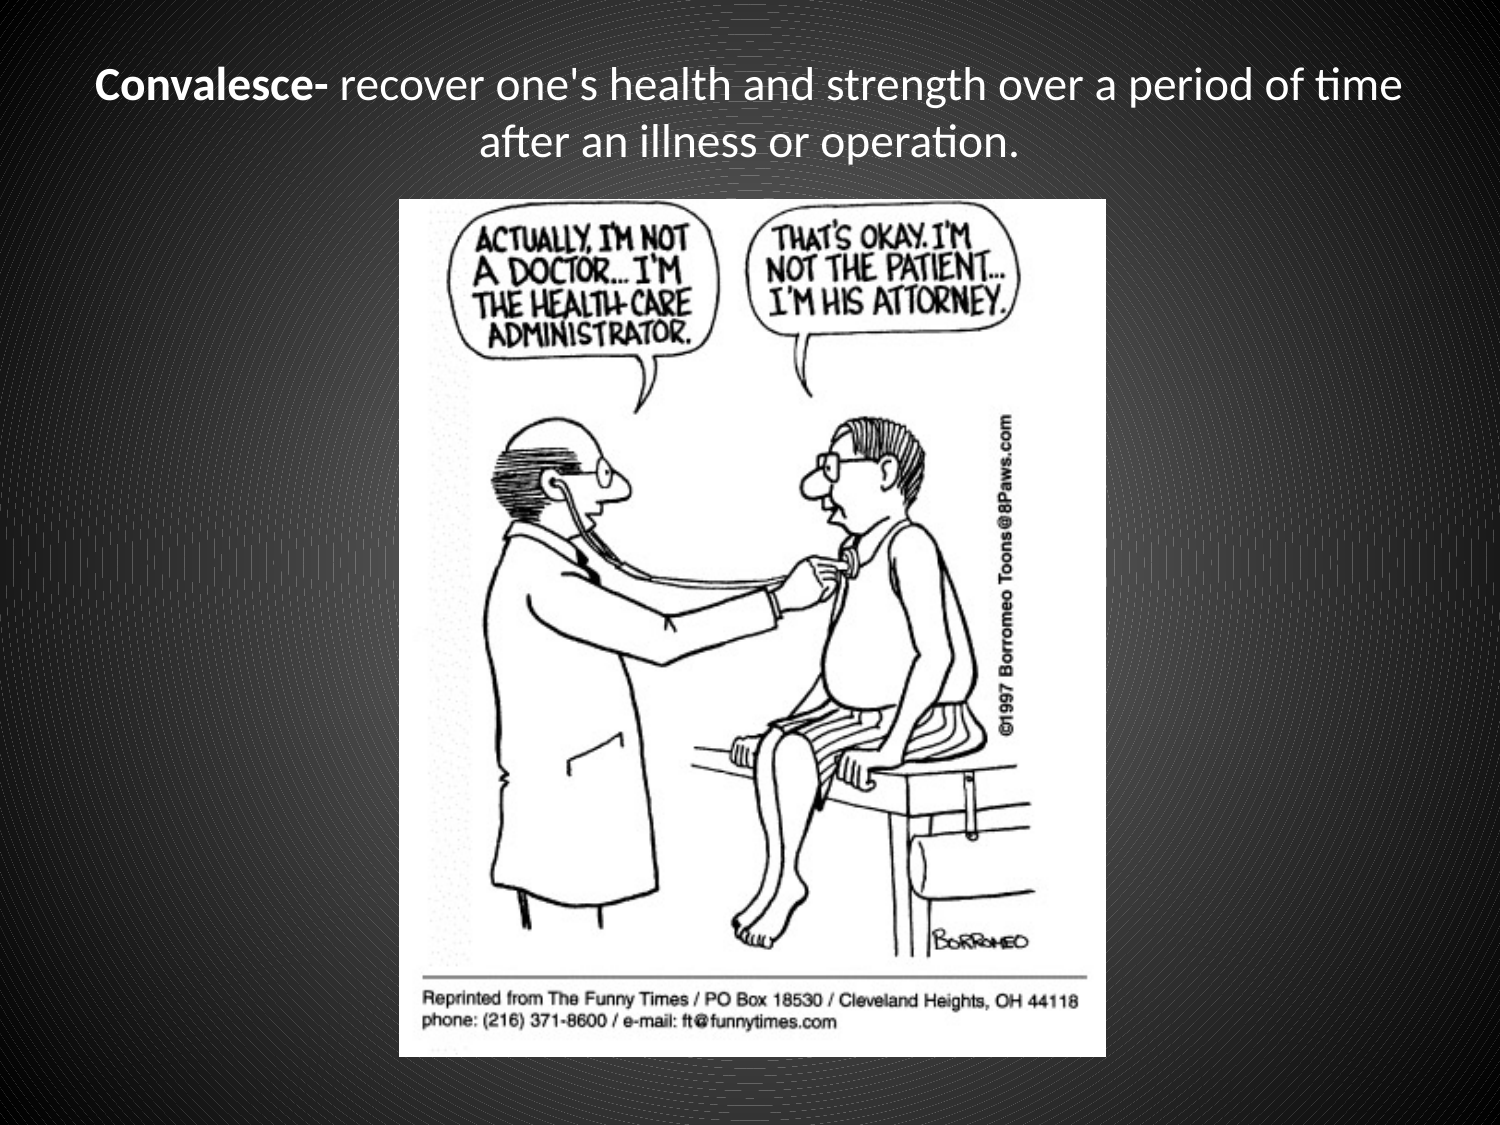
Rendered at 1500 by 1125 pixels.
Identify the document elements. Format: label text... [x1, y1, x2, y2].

picture [399, 199, 1106, 1057]
title Convalesce- recover one's health and strength over a period of time after an illness or operation. [75, 45, 1425, 233]
